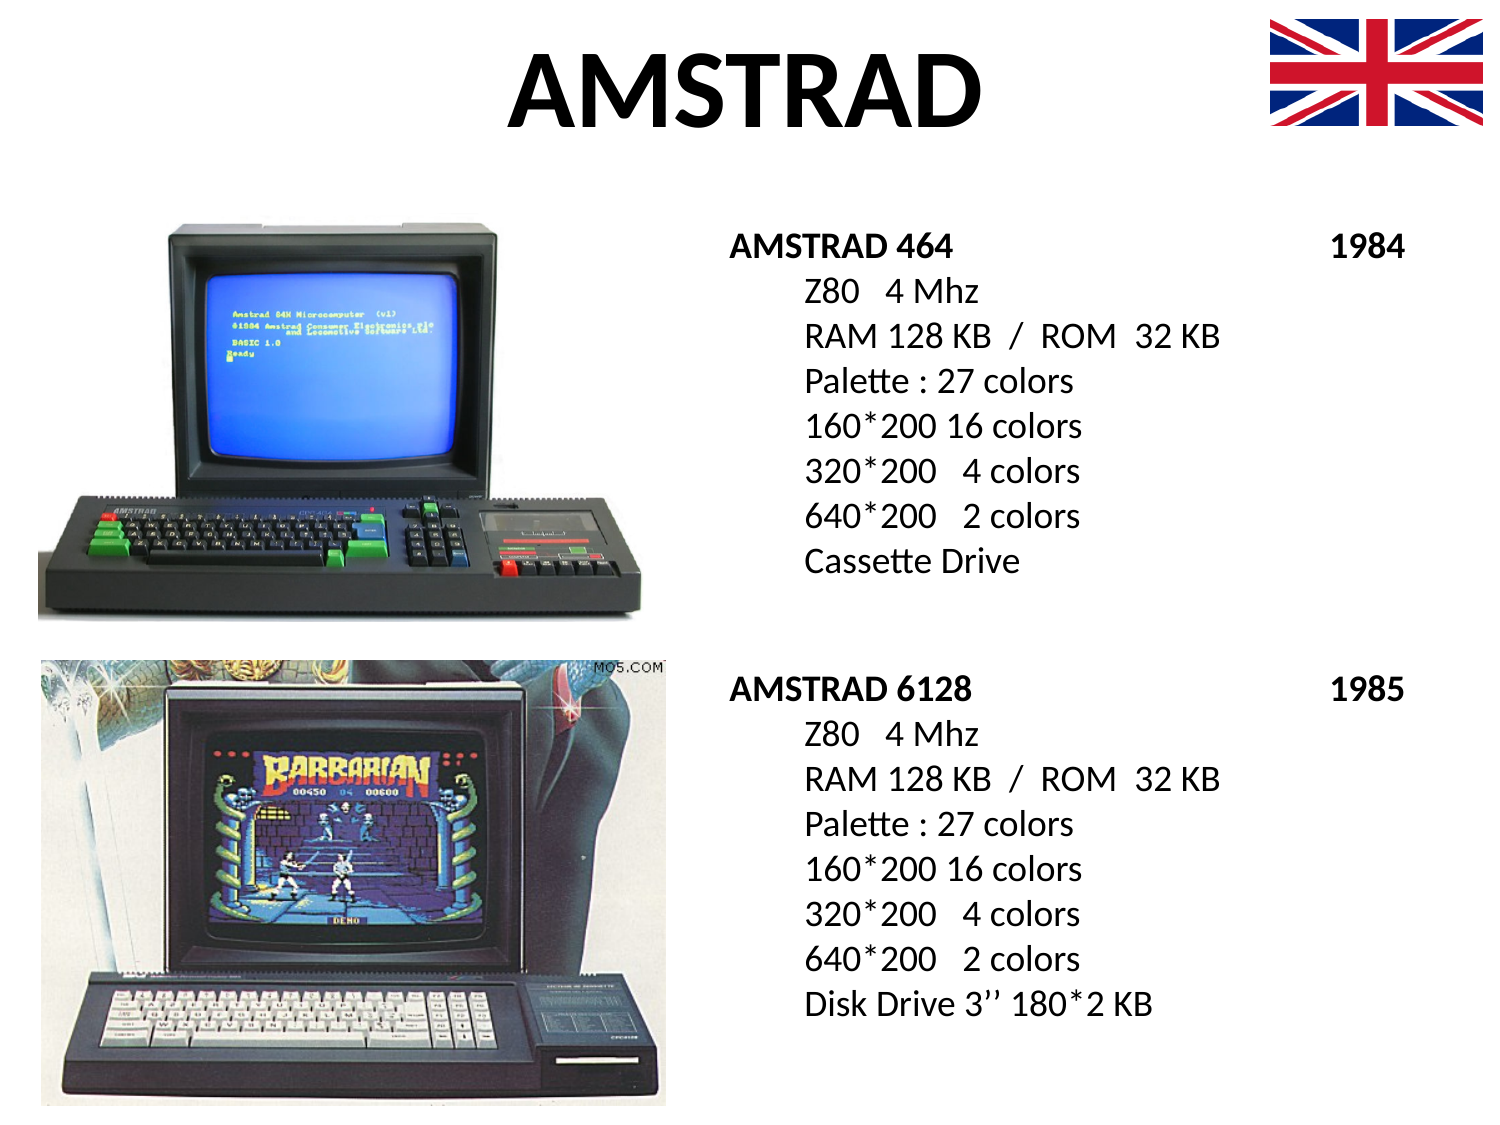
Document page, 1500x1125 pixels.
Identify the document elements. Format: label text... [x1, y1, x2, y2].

picture [1270, 18, 1483, 126]
picture [41, 659, 666, 1107]
text_box AMSTRAD 6128 1985 Z80 4 Mhz RAM 128 KB / ROM 32 KB Palette : 27 colors 160*200 16 colors 320*200 4 colors 640*200 2 colors Disk Drive 3’’ 180*2 KB [714, 656, 1471, 1031]
picture [38, 213, 644, 622]
text_box AMSTRAD 464 1984 Z80 4 Mhz RAM 128 KB / ROM 32 KB Palette : 27 colors 160*200 16 colors 320*200 4 colors 640*200 2 colors Cassette Drive [714, 213, 1471, 589]
text_box AMSTRAD [492, 7, 1000, 157]
